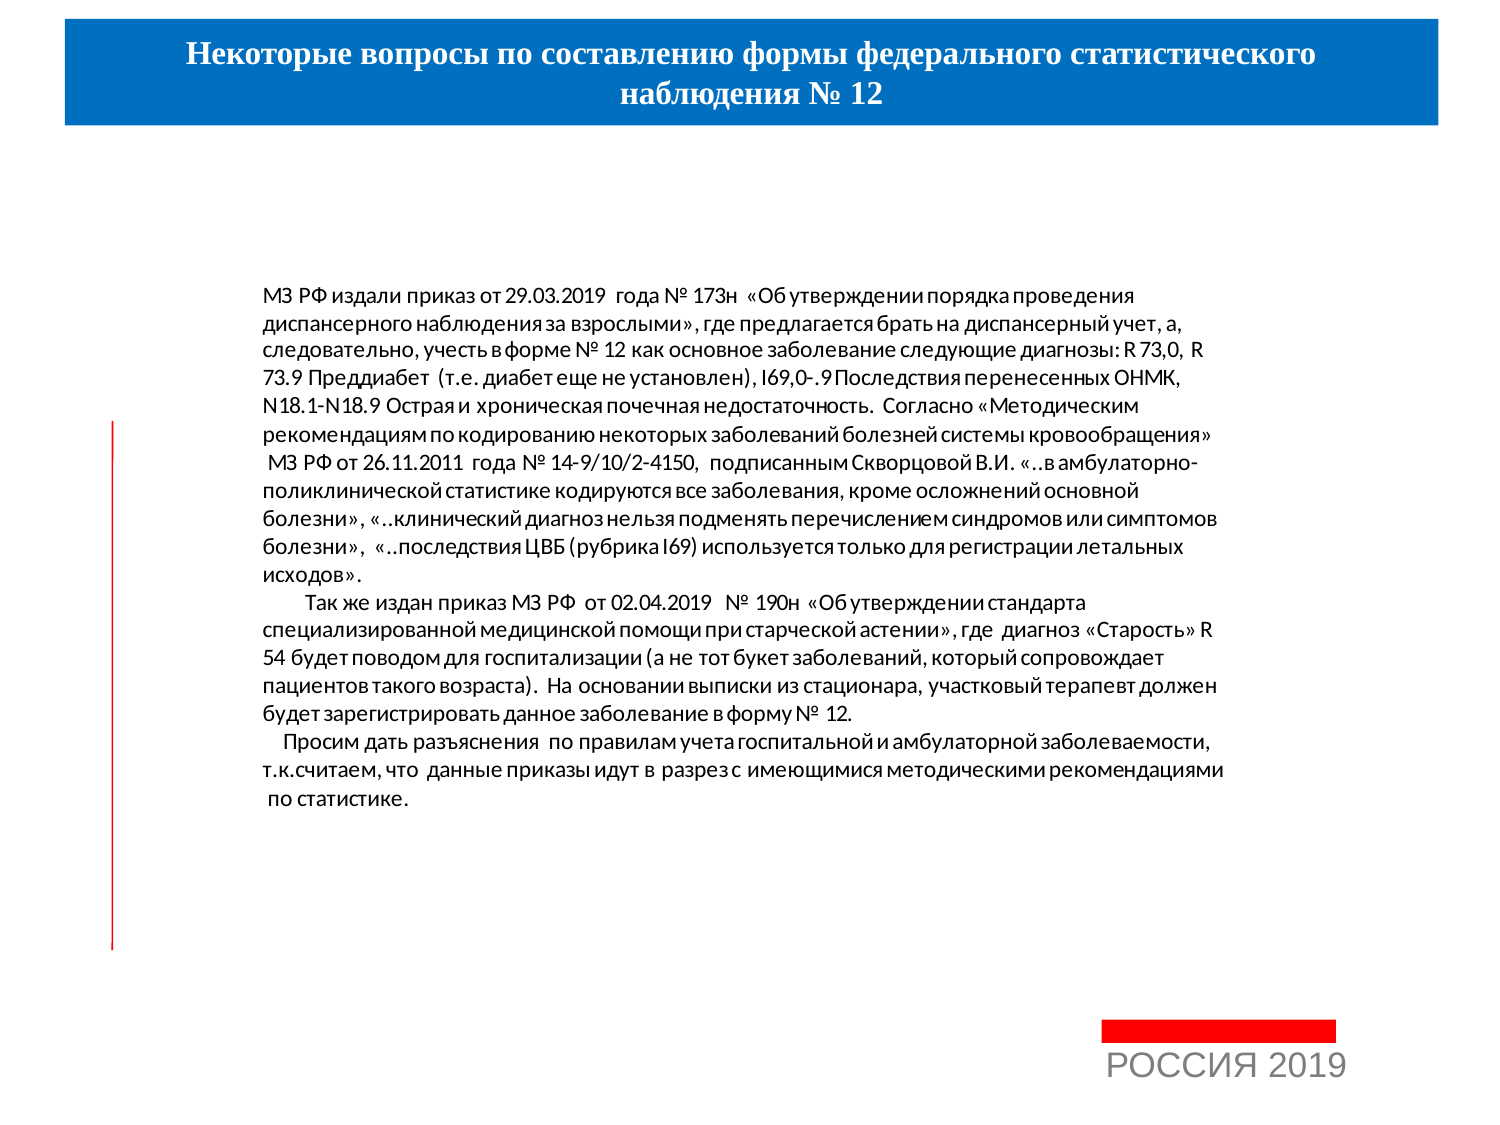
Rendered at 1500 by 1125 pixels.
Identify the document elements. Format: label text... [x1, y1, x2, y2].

text_box [64, 18, 1439, 126]
text_box РОССИЯ 2019 [1103, 1042, 1349, 1085]
title Некоторые вопросы по составлению формы федерального статистического наблюдения № 12 [130, 29, 1374, 220]
picture [262, 282, 1238, 844]
